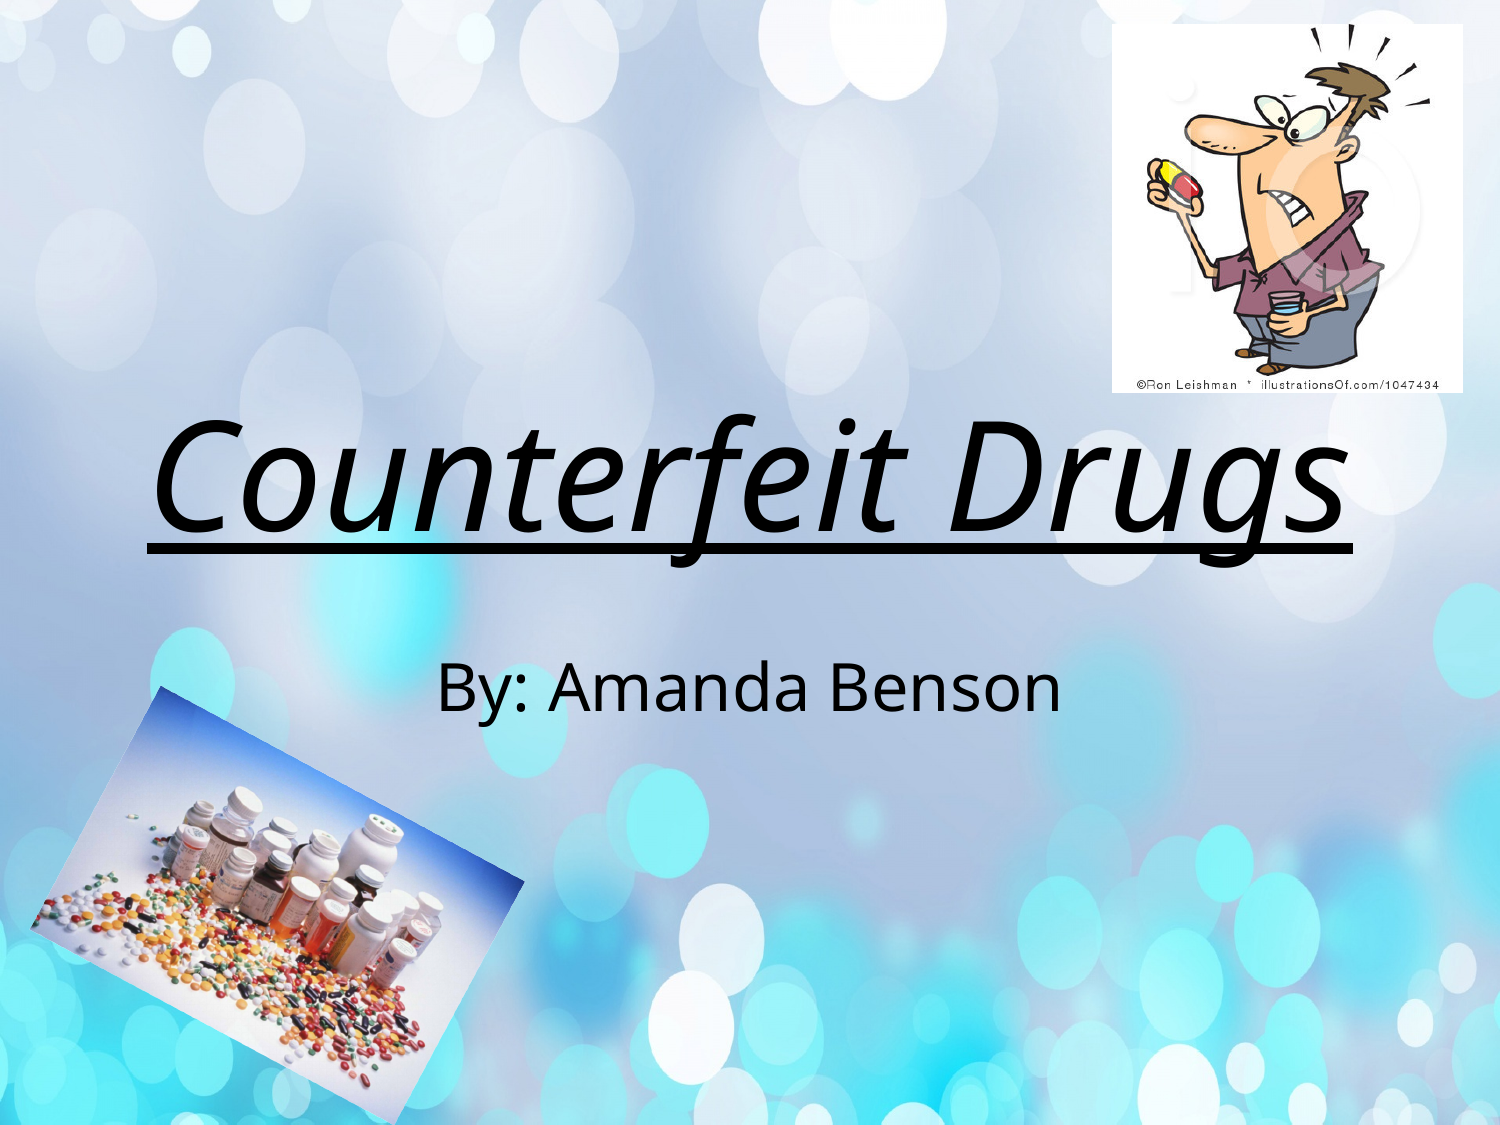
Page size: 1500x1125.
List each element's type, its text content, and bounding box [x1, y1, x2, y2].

picture [0, 0, 1500, 1125]
subtitle By: Amanda Benson [225, 637, 1275, 925]
title Counterfeit Drugs [112, 349, 1388, 591]
